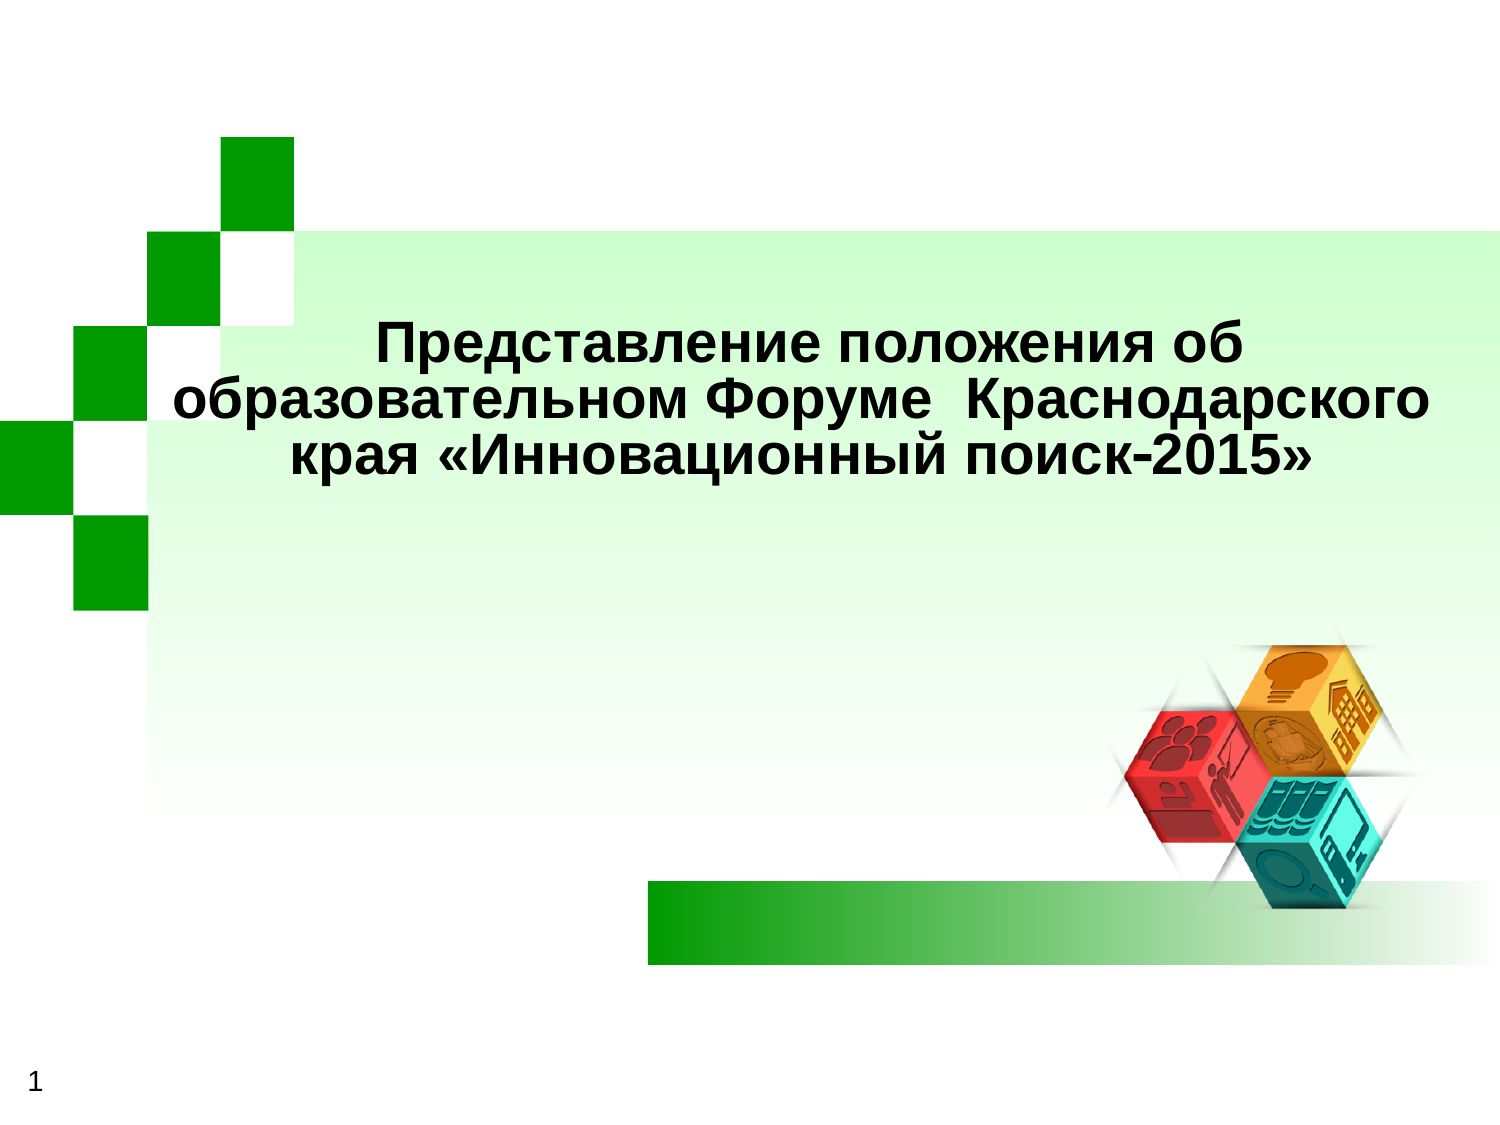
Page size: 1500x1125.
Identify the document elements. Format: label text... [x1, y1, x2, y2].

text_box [0, 136, 1500, 965]
picture [1101, 620, 1430, 926]
slide_number 1 [0, 1054, 59, 1125]
